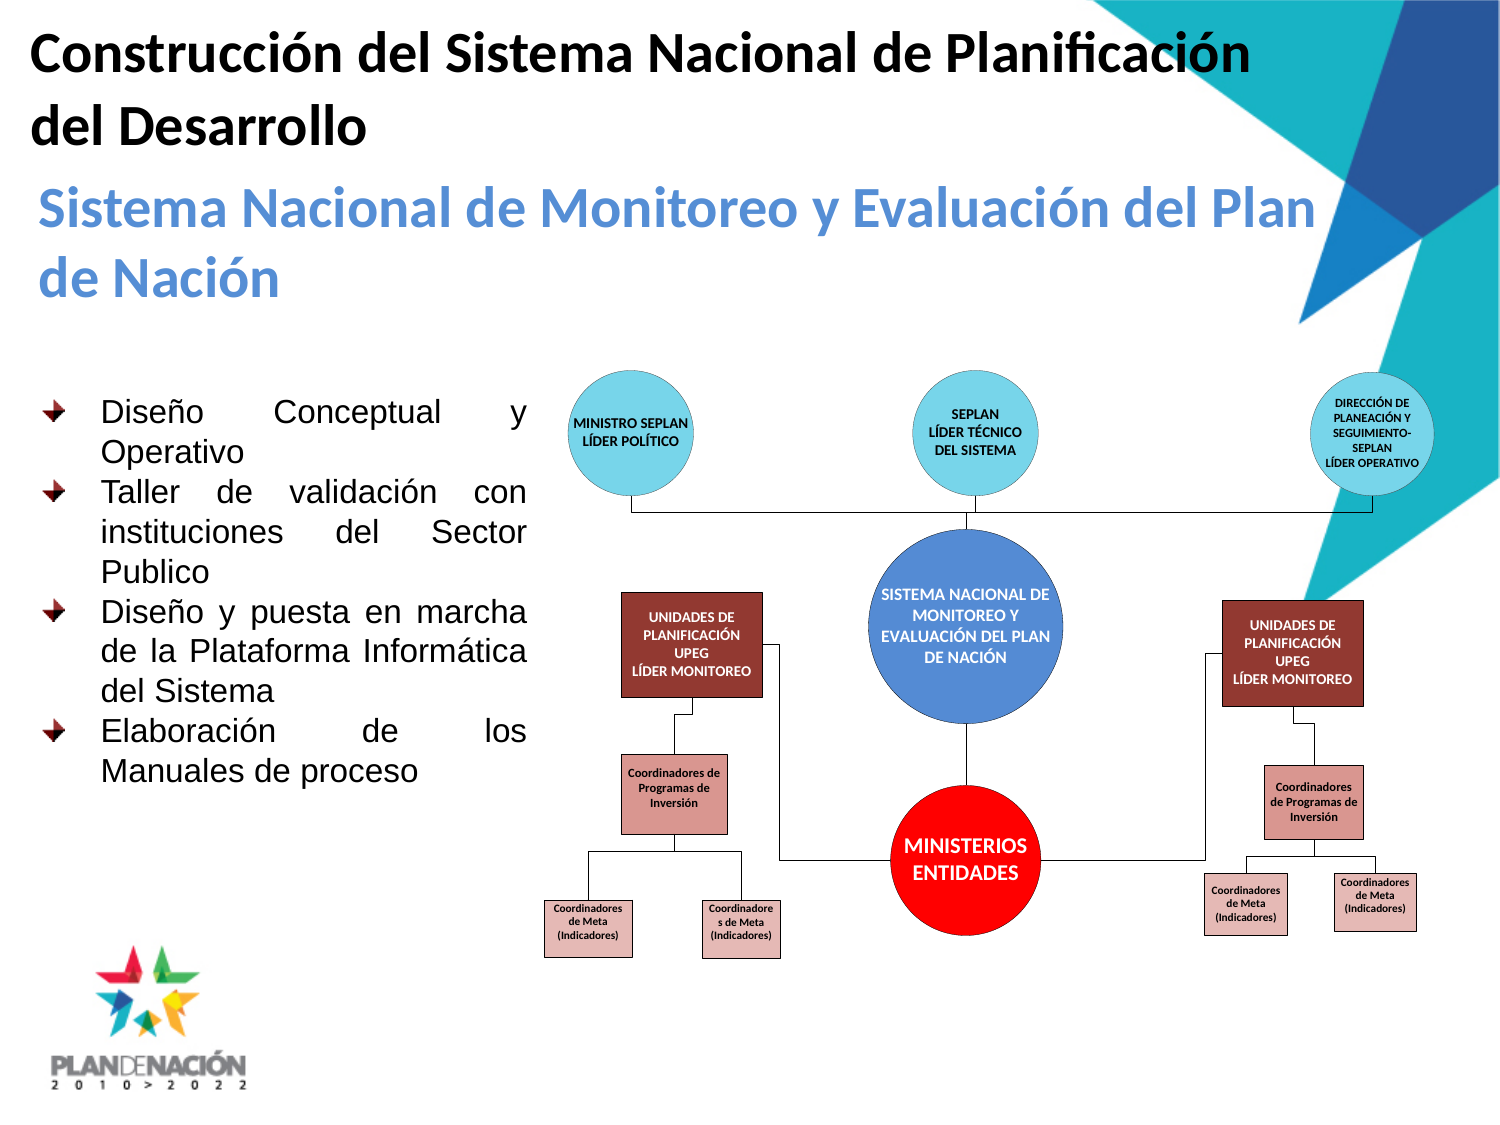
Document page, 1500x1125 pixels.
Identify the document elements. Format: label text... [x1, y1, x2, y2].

text_box Diseño Conceptual y Operativo Taller de validación con instituciones del Sector Publico Diseño y puesta en marcha de la Plataforma Informática del Sistema Elaboración de los Manuales de proceso [26, 382, 537, 797]
title Sistema Nacional de Monitoreo y Evaluación del Plan de Nación [23, 176, 1376, 302]
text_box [542, 368, 1437, 960]
text_box Construcción del Sistema Nacional de Planificación del Desarrollo [15, 18, 1307, 150]
picture [0, 0, 1500, 1125]
